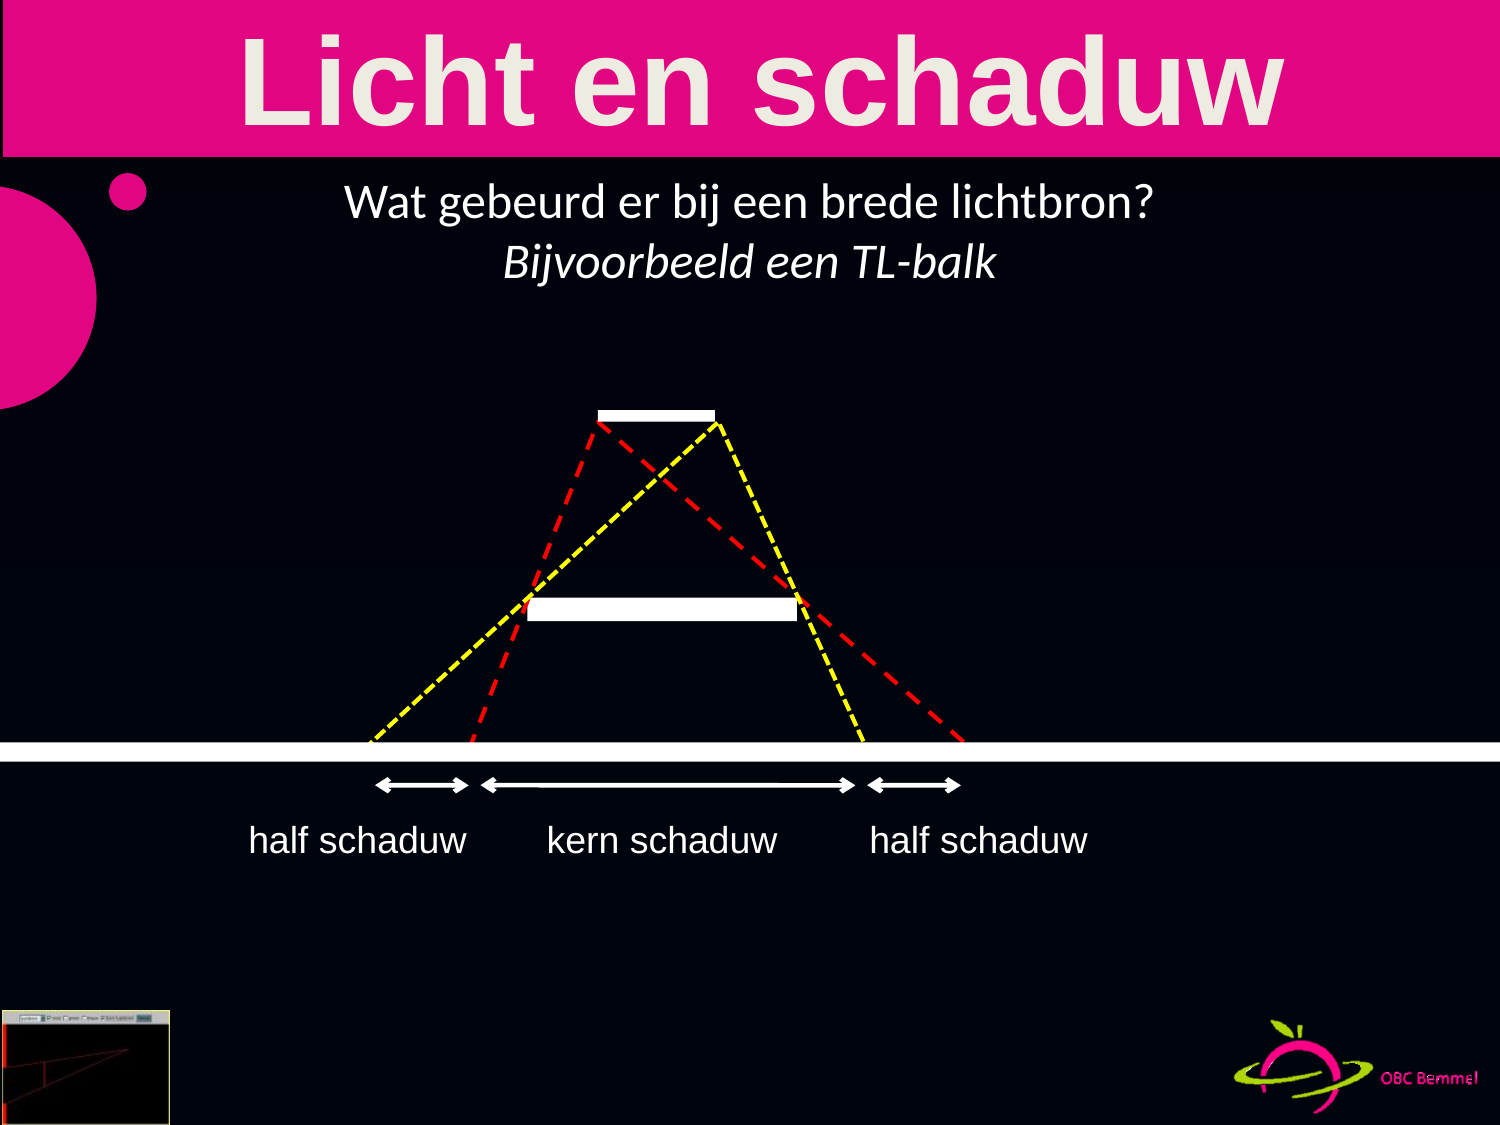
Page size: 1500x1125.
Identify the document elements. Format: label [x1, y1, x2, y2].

text_box [0, 0, 1500, 1123]
